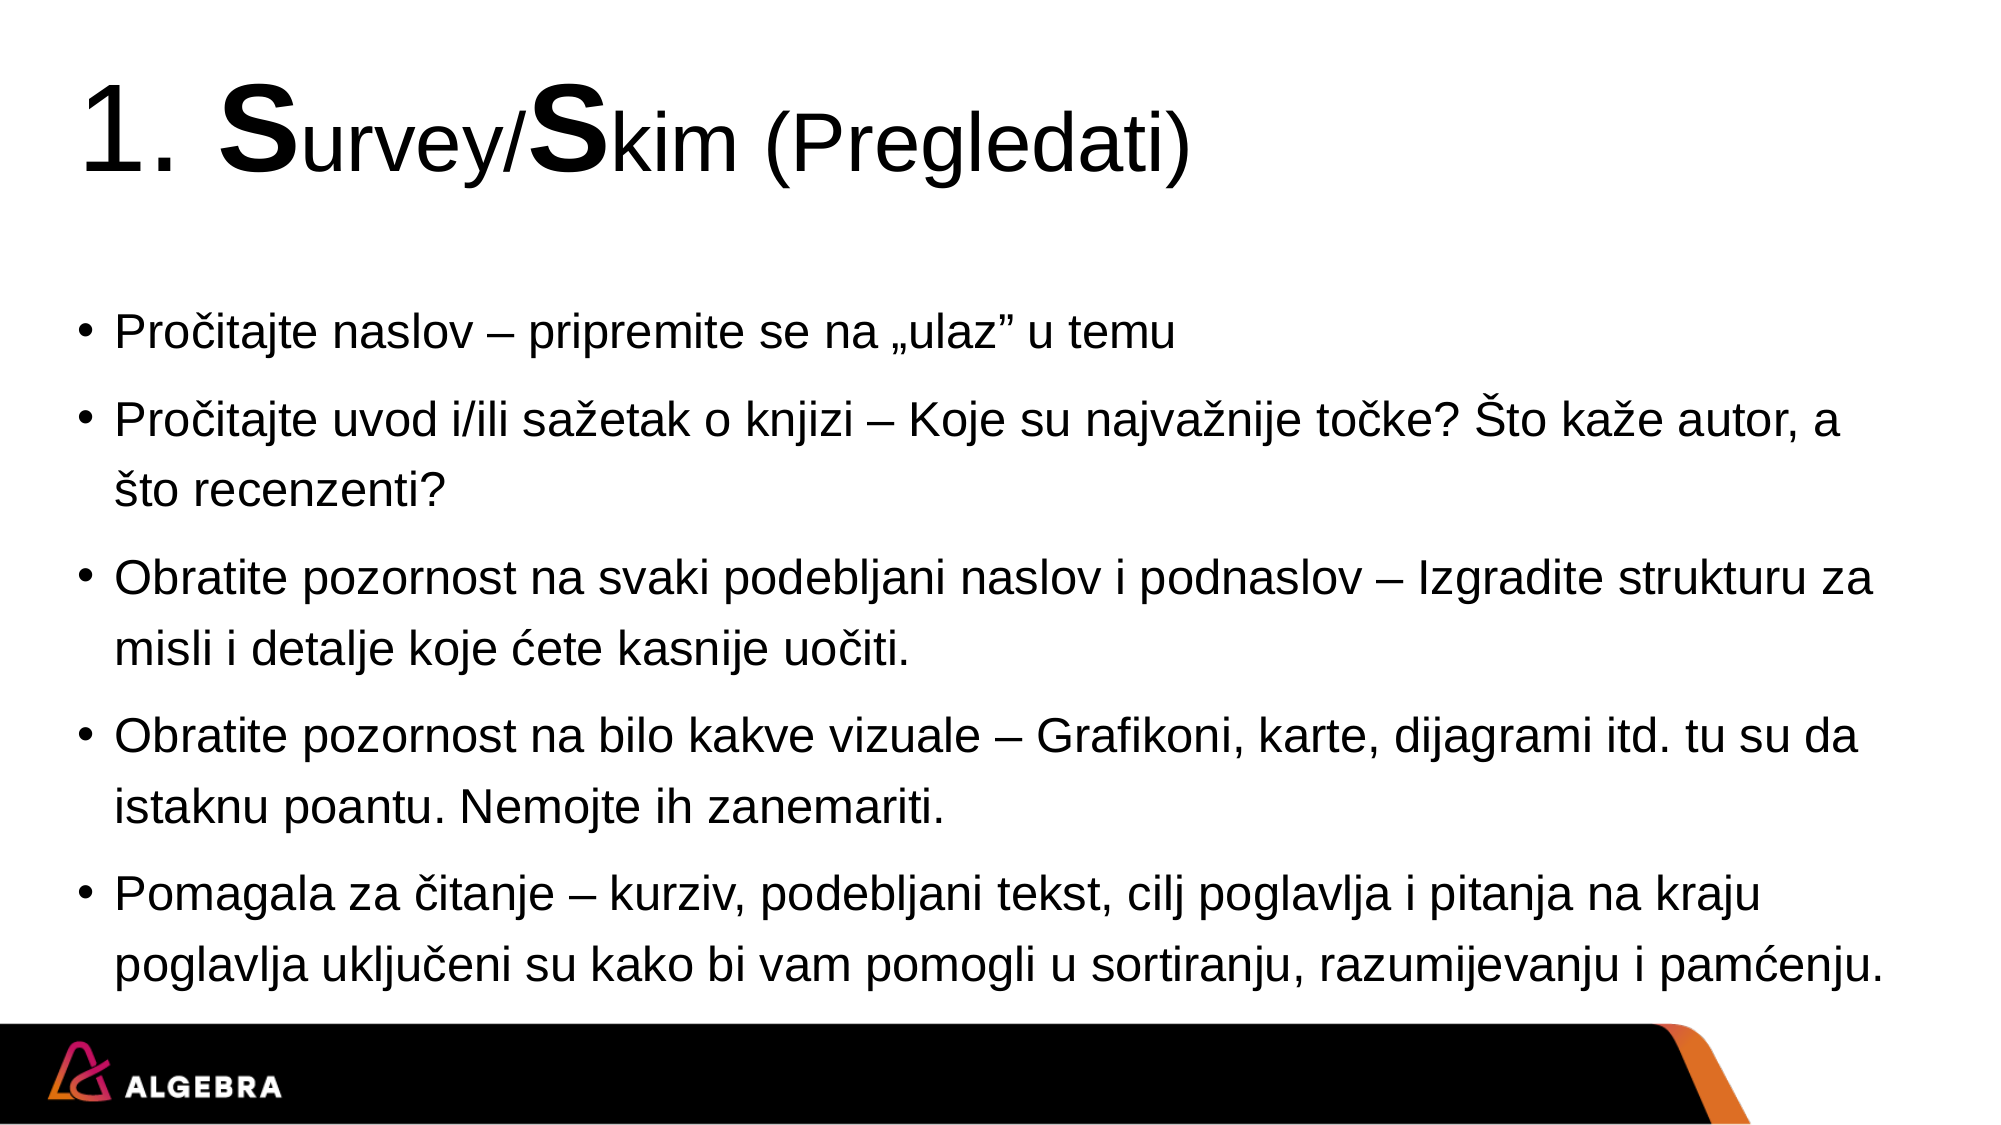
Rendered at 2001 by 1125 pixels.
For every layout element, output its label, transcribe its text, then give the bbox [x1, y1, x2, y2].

title 1. Survey/Skim (Pregledati) [63, 39, 1777, 223]
picture [0, 1023, 1958, 1125]
list Pročitajte naslov – pripremite se na „ulaz” u temu Pročitajte uvod i/ili sažetak o knjizi – Koje su najvažnije točke? Što kaže autor, a što recenzenti? Obratite pozornost na svaki podebljani naslov i podnaslov – Izgradite strukturu za misli i detalje koje ćete kasnije uočiti. Obratite pozornost na bilo kakve vizuale – Grafikoni, karte, dijagrami itd. tu su da istaknu poantu. Nemojte ih zanemariti. Pomagala za čitanje – kurziv, podebljani tekst, cilj poglavlja i pitanja na kraju poglavlja uključeni su kako bi vam pomogli u sortiranju, razumijevanju i pamćenju. [63, 280, 1910, 1014]
